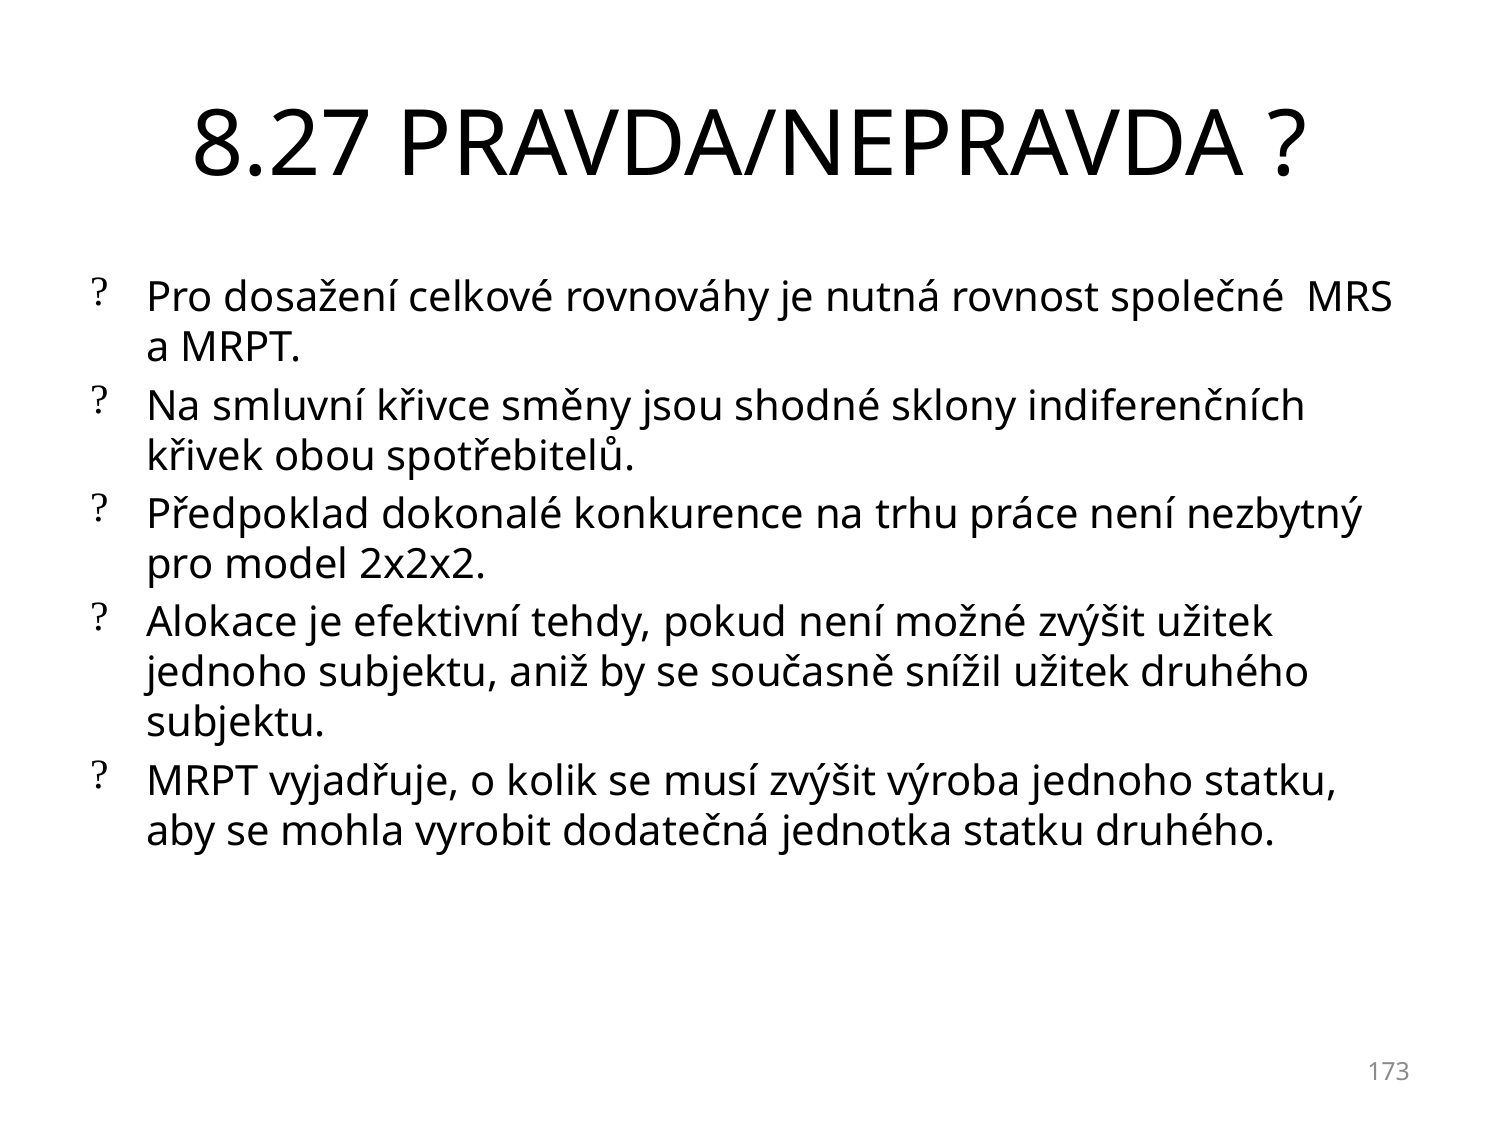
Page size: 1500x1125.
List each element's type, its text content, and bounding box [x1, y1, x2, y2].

slide_number 173 [1074, 1042, 1425, 1103]
list Pro dosažení celkové rovnováhy je nutná rovnost společné MRS a MRPT. Na smluvní křivce směny jsou shodné sklony indiferenčních křivek obou spotřebitelů. Předpoklad dokonalé konkurence na trhu práce není nezbytný pro model 2x2x2. Alokace je efektivní tehdy, pokud není možné zvýšit užitek jednoho subjektu, aniž by se současně snížil užitek druhého subjektu. MRPT vyjadřuje, o kolik se musí zvýšit výroba jednoho statku, aby se mohla vyrobit dodatečná jednotka statku druhého. [75, 262, 1425, 1005]
title 8.27 PRAVDA/NEPRAVDA ? [75, 45, 1425, 233]
